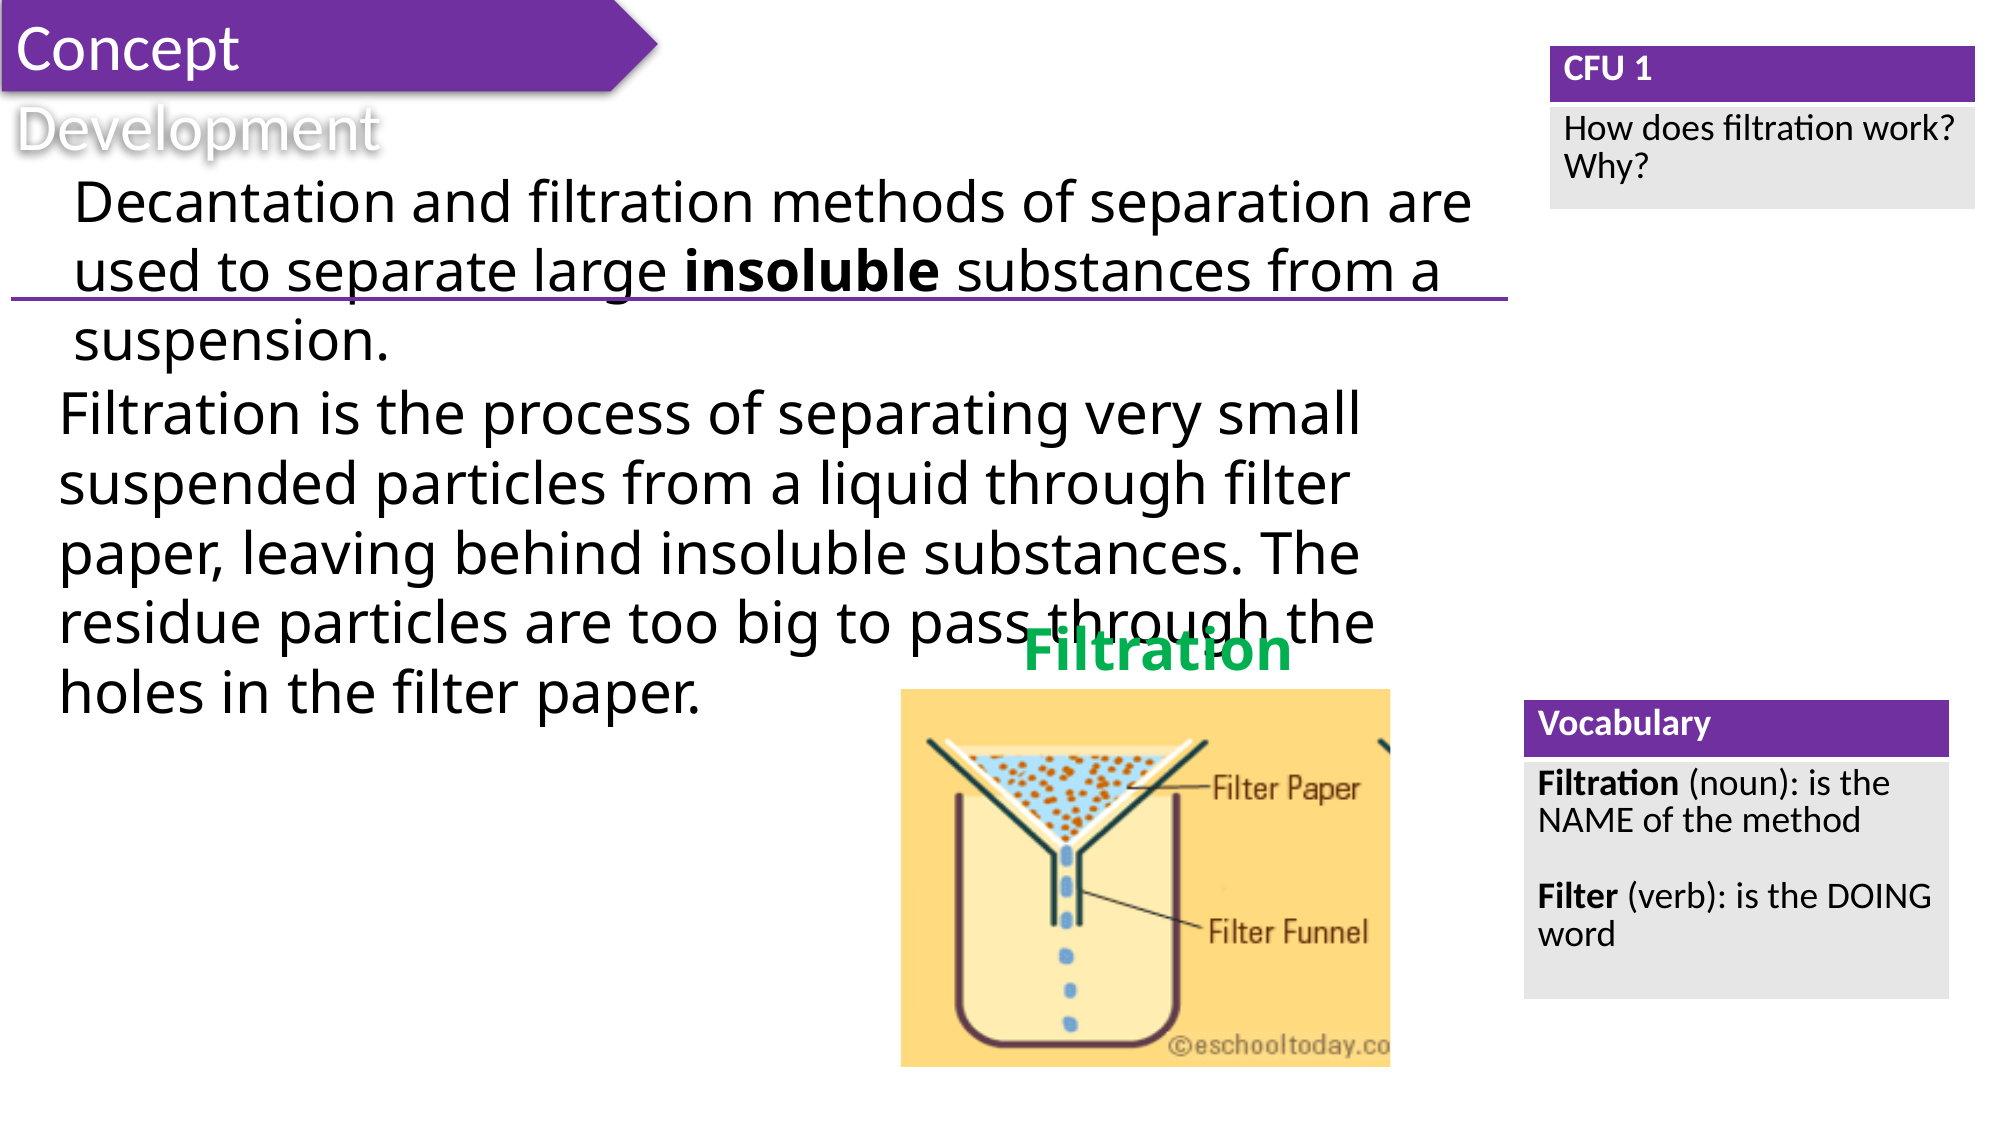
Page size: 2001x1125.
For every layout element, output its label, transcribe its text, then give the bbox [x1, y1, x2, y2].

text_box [900, 604, 1391, 1068]
table_cell How does filtration work? Why? [1550, 107, 1975, 209]
text_box Concept Development [1, 0, 658, 92]
table_header CFU 1 [1550, 46, 1975, 102]
text_box Decantation and filtration methods of separation are used to separate large insoluble substances from a suspension. [58, 159, 1523, 383]
table_cell Filtration (noun): is the NAME of the method Filter (verb): is the DOING word [1524, 762, 1949, 999]
text_box Filtration is the process of separating very small suspended particles from a liquid through filter paper, leaving behind insoluble substances. The residue particles are too big to pass through the holes in the filter paper. [43, 298, 1549, 1089]
table_header Vocabulary [1524, 700, 1949, 757]
